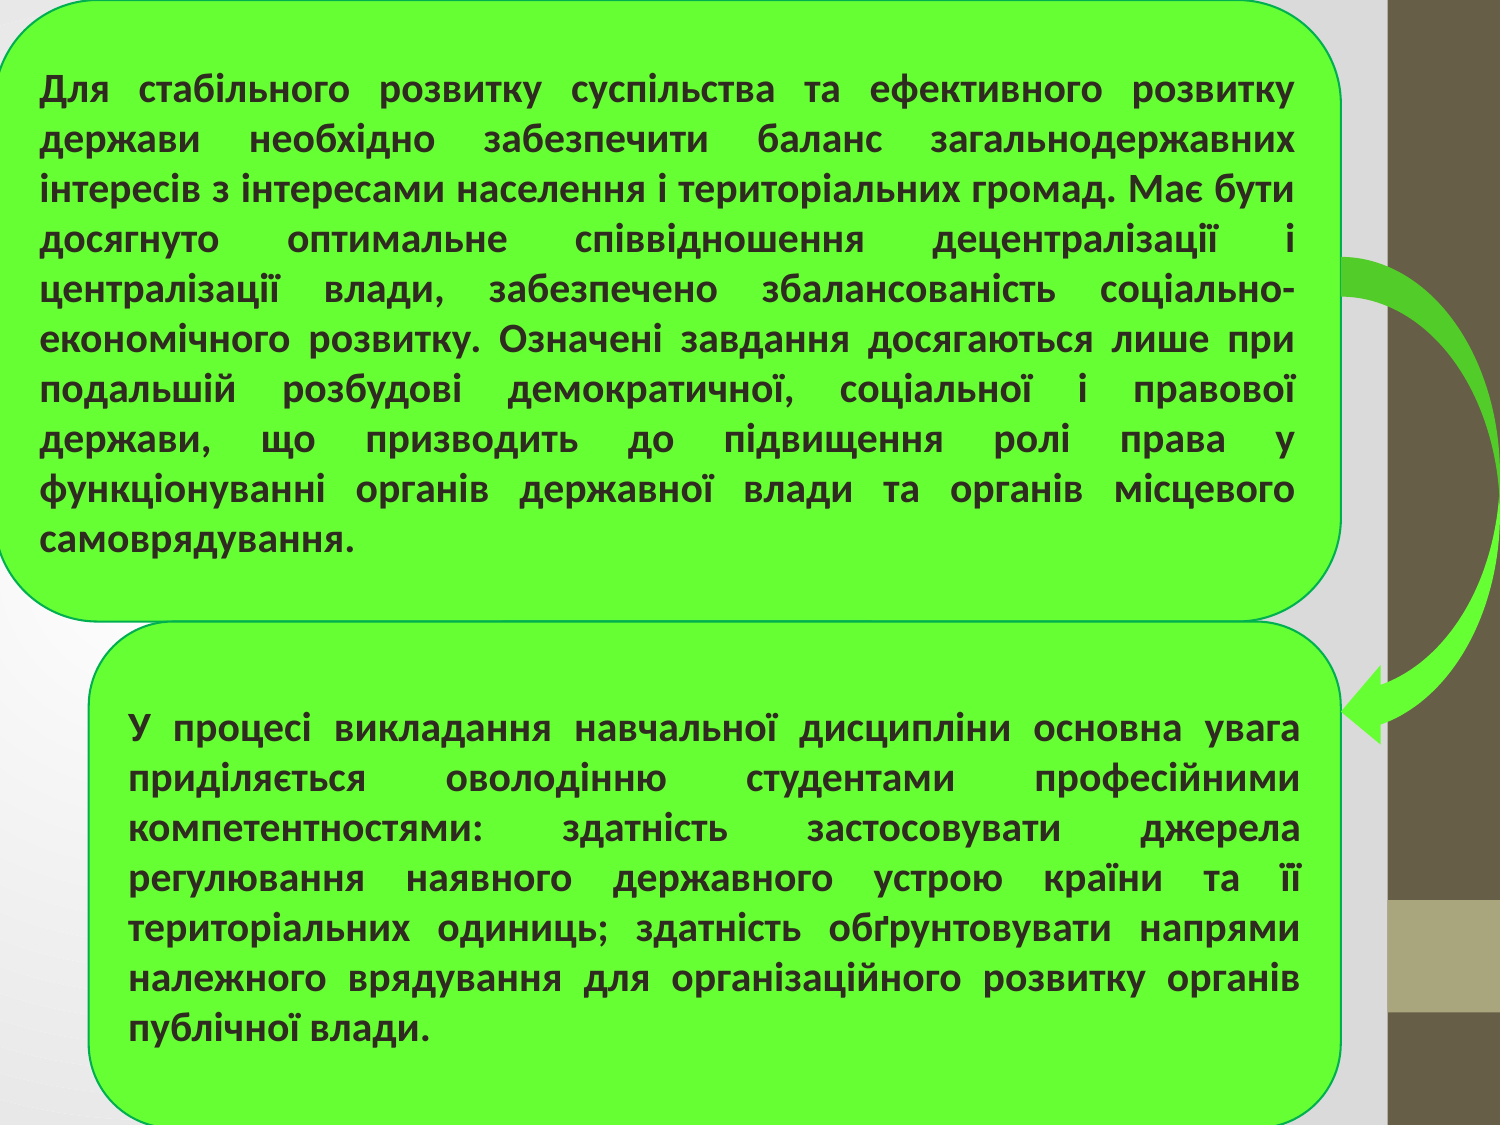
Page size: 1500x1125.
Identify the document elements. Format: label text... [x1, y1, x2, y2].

text_box Для стабільного розвитку суспільства та ефективного розвитку держави необхідно забезпечити баланс загальнодержавних інтересів з інтересами населення і територіальних громад. Має бути досягнуто оптимальне співвідношення децентралізації і централізації влади, забезпечено збалансованість соціально-економічного розвитку. Означені завдання досягаються лише при подальшій розбудові демократичної, соціальної і правової держави, що призводить до підвищення ролі права у функціонуванні органів державної влади та органів місцевого самоврядування. [0, 0, 1342, 623]
text_box У процесі викладання навчальної дисципліни основна увага приділяється оволодінню студентами професійними компетентностями: здатність застосовувати джерела регулювання наявного державного устрою країни та її територіальних одиниць; здатність обґрунтовувати напрями належного врядування для організаційного розвитку органів публічної влади. [87, 620, 1342, 1125]
text_box [1338, 254, 1500, 747]
